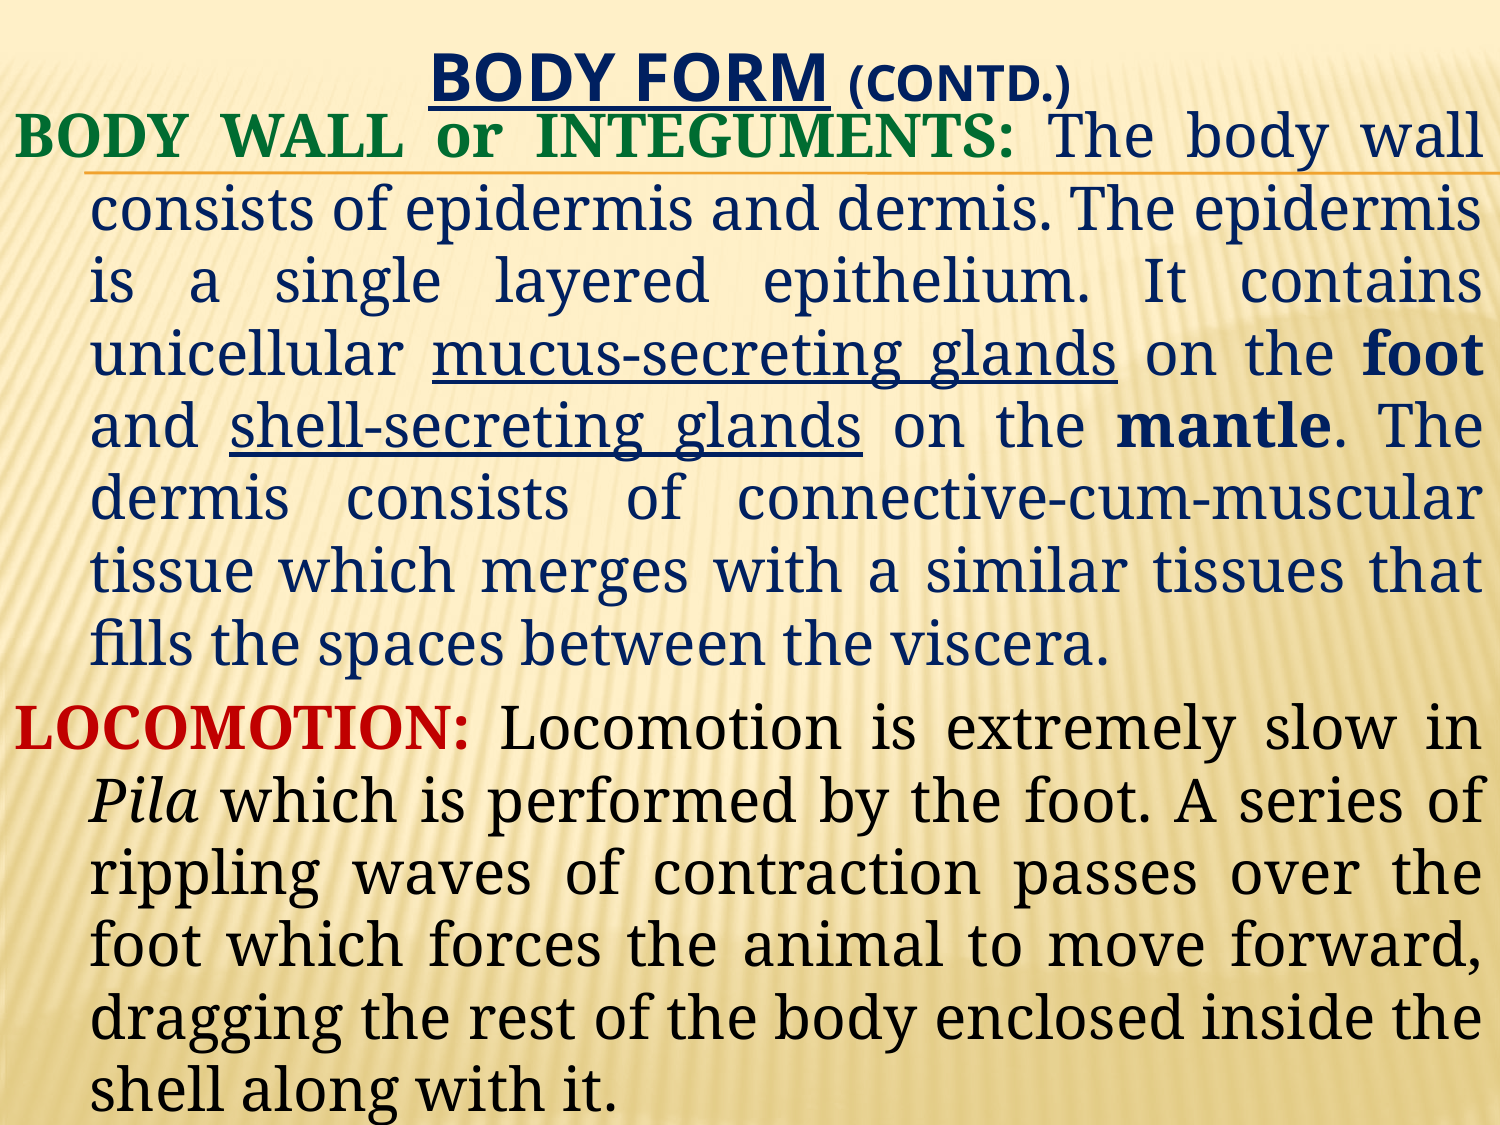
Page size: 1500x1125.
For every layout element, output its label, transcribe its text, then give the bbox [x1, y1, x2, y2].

title Body Form (Contd.) [0, 35, 1500, 114]
list BODY WALL or INTEGUMENTS: The body wall consists of epidermis and dermis. The epidermis is a single layered epithelium. It contains unicellular mucus-secreting glands on the foot and shell-secreting glands on the mantle. The dermis consists of connective-cum-muscular tissue which merges with a similar tissues that fills the spaces between the viscera. LOCOMOTION: Locomotion is extremely slow in Pila which is performed by the foot. A series of rippling waves of contraction passes over the foot which forces the animal to move forward, dragging the rest of the body enclosed inside the shell along with it. [0, 114, 1500, 1125]
